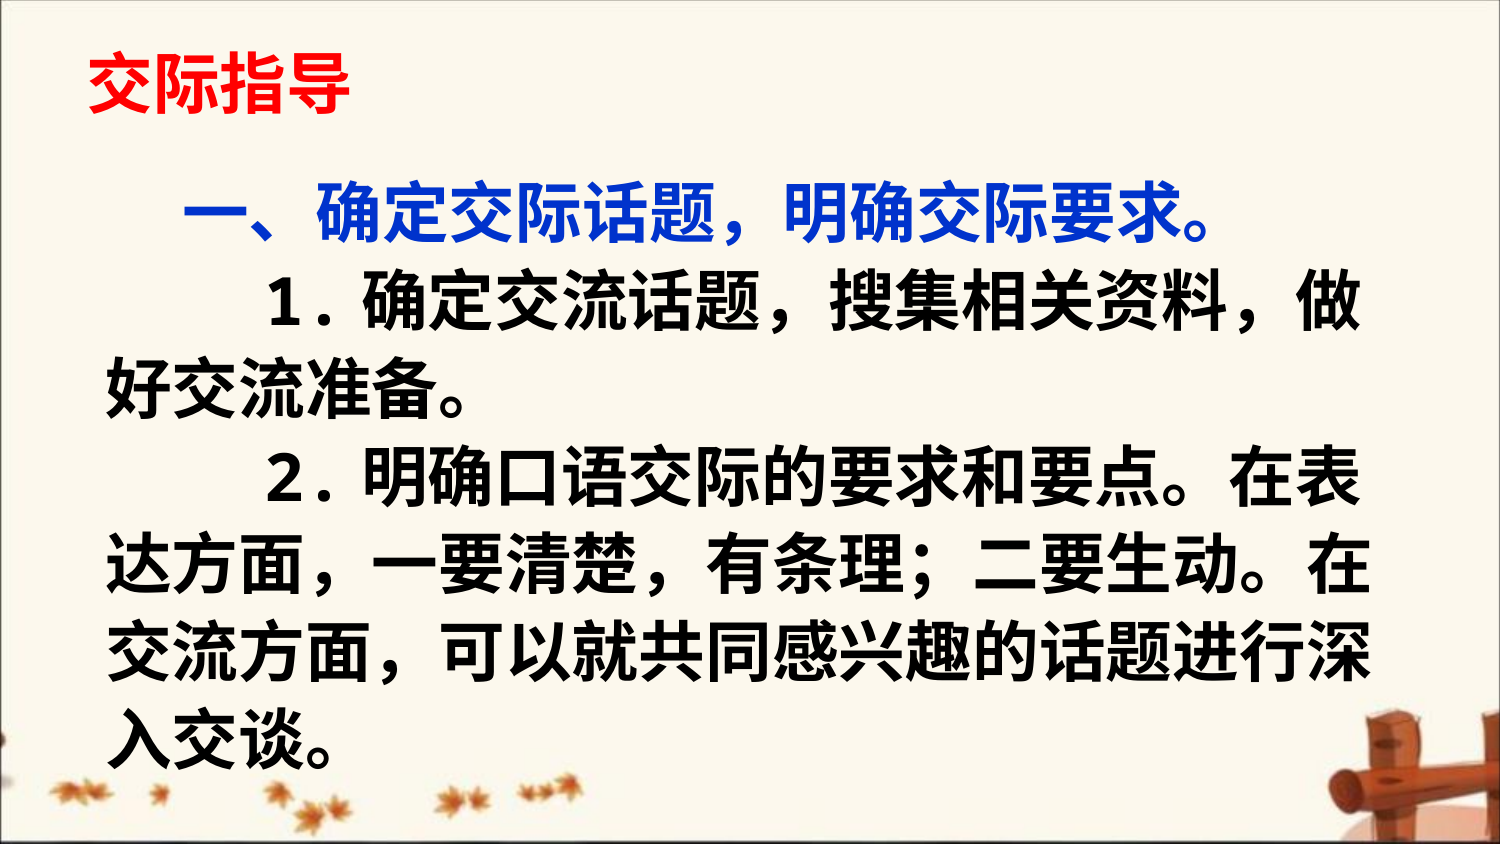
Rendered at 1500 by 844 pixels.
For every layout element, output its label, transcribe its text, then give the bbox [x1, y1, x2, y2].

text_box 交际指导 [71, 34, 397, 129]
text_box 一、确定交际话题，明确交际要求。 1.确定交流话题，搜集相关资料，做好交流准备。 2.明确口语交际的要求和要点。在表达方面，一要清楚，有条理；二要生动。在交流方面，可以就共同感兴趣的话题进行深入交谈。 [90, 155, 1410, 786]
picture [0, 0, 1500, 844]
